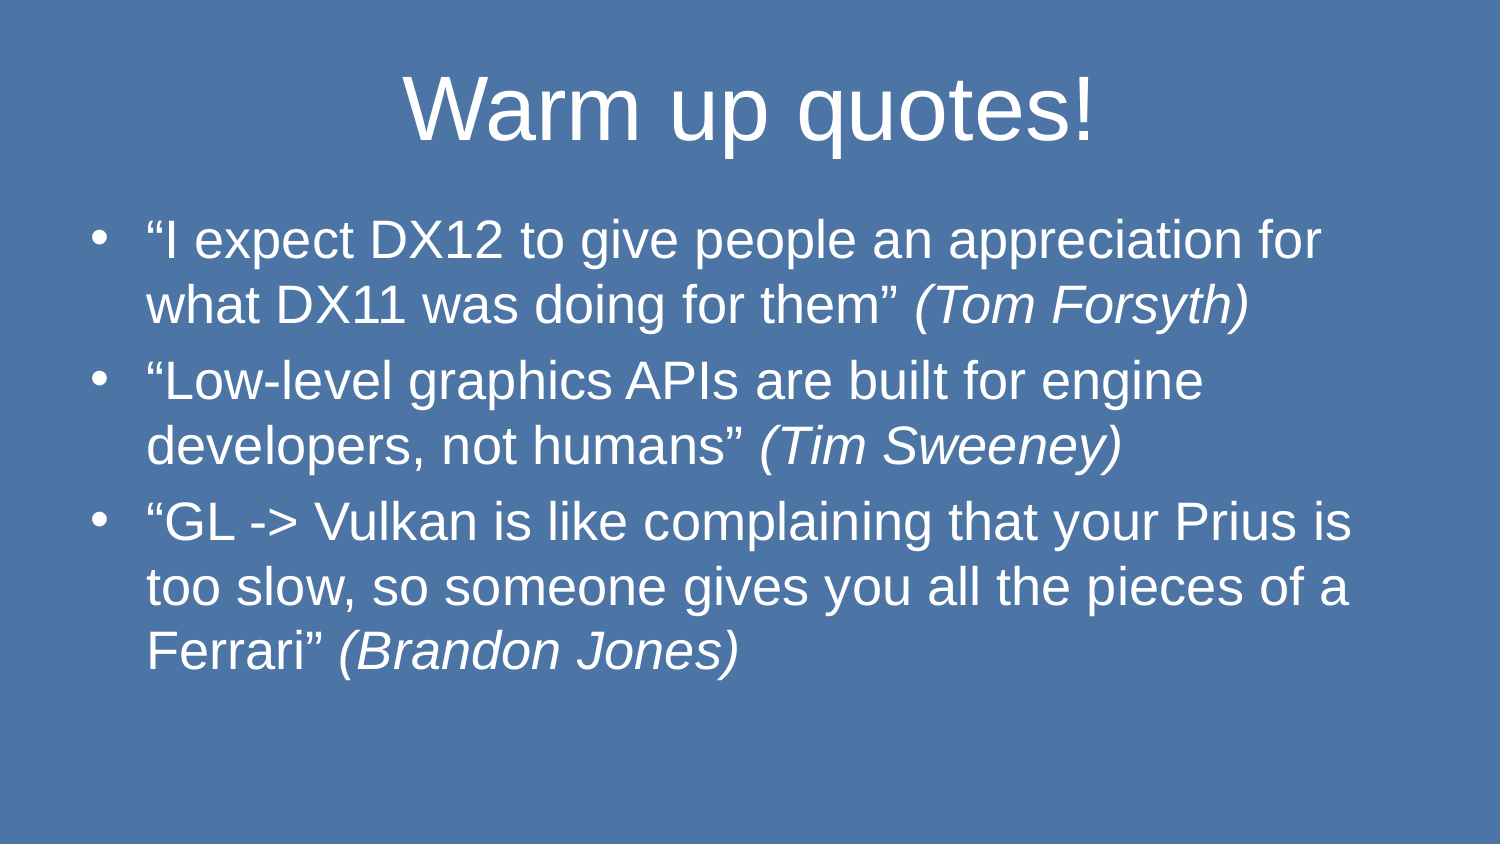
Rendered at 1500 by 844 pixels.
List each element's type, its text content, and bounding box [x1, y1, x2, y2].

list “I expect DX12 to give people an appreciation for what DX11 was doing for them” (Tom Forsyth) “Low-level graphics APIs are built for engine developers, not humans” (Tim Sweeney) “GL -> Vulkan is like complaining that your Prius is too slow, so someone gives you all the pieces of a Ferrari” (Brandon Jones) [74, 196, 1426, 754]
title Warm up quotes! [74, 33, 1426, 175]
